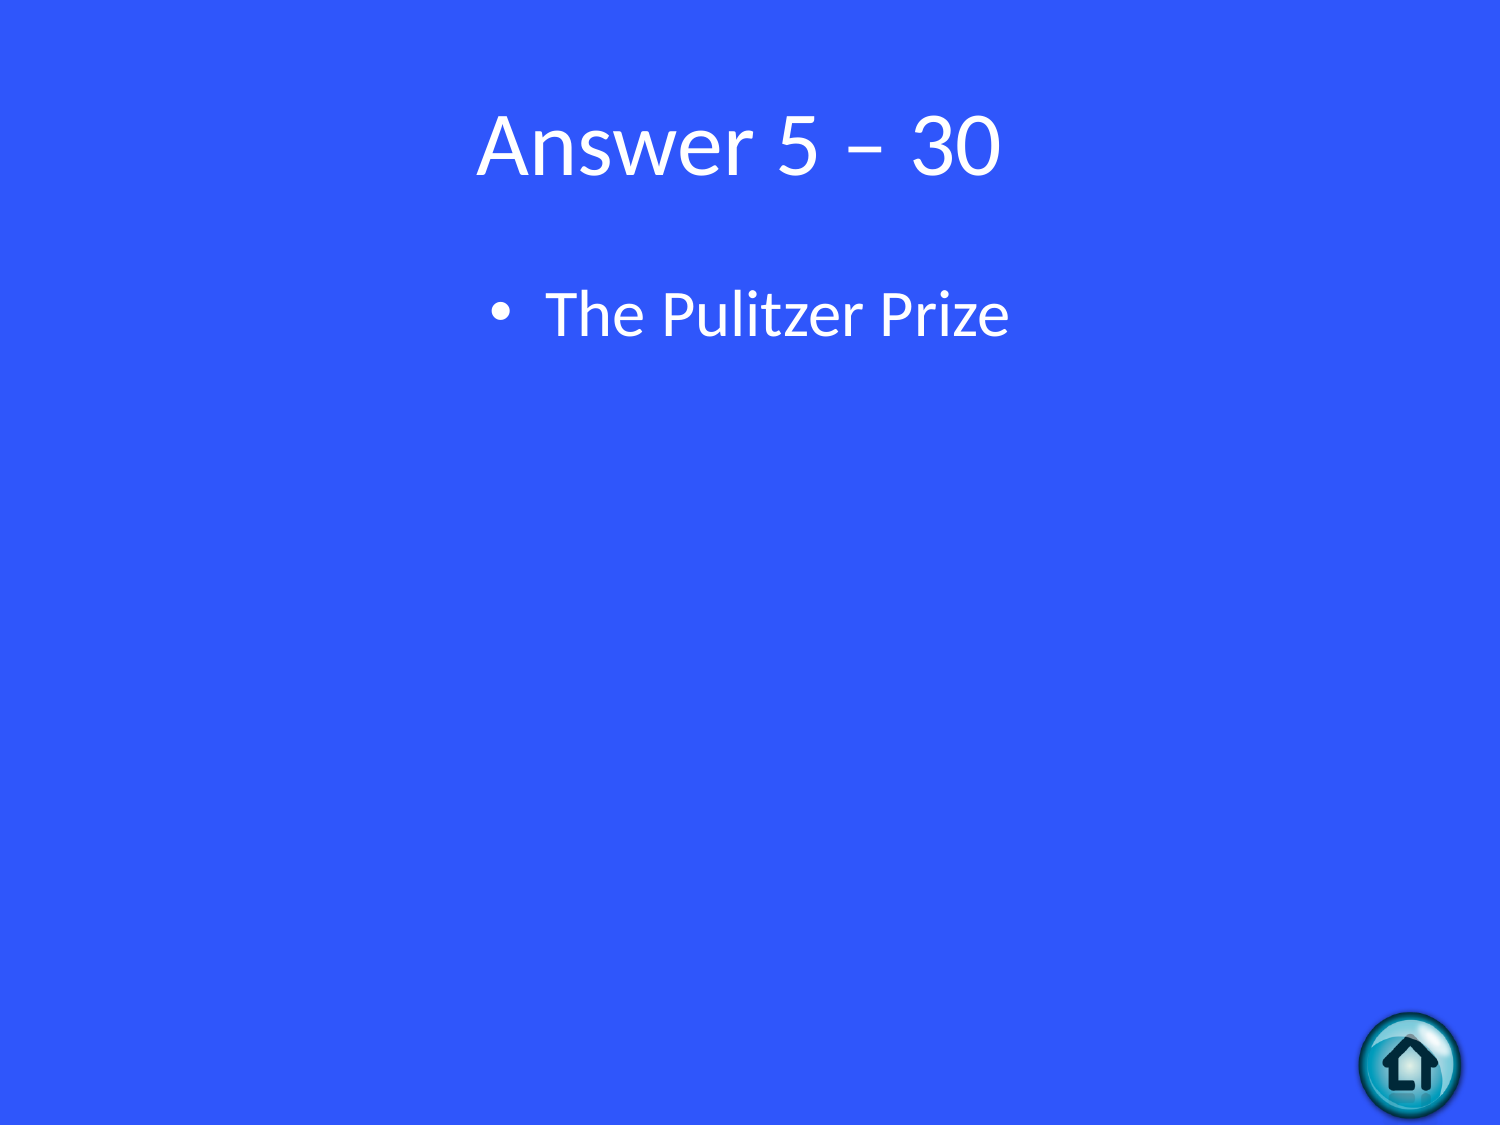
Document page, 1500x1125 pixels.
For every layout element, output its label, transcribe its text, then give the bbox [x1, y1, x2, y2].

picture [1349, 1006, 1469, 1125]
title Answer 5 – 30 [74, 44, 1426, 233]
list The Pulitzer Prize [74, 262, 1426, 1006]
